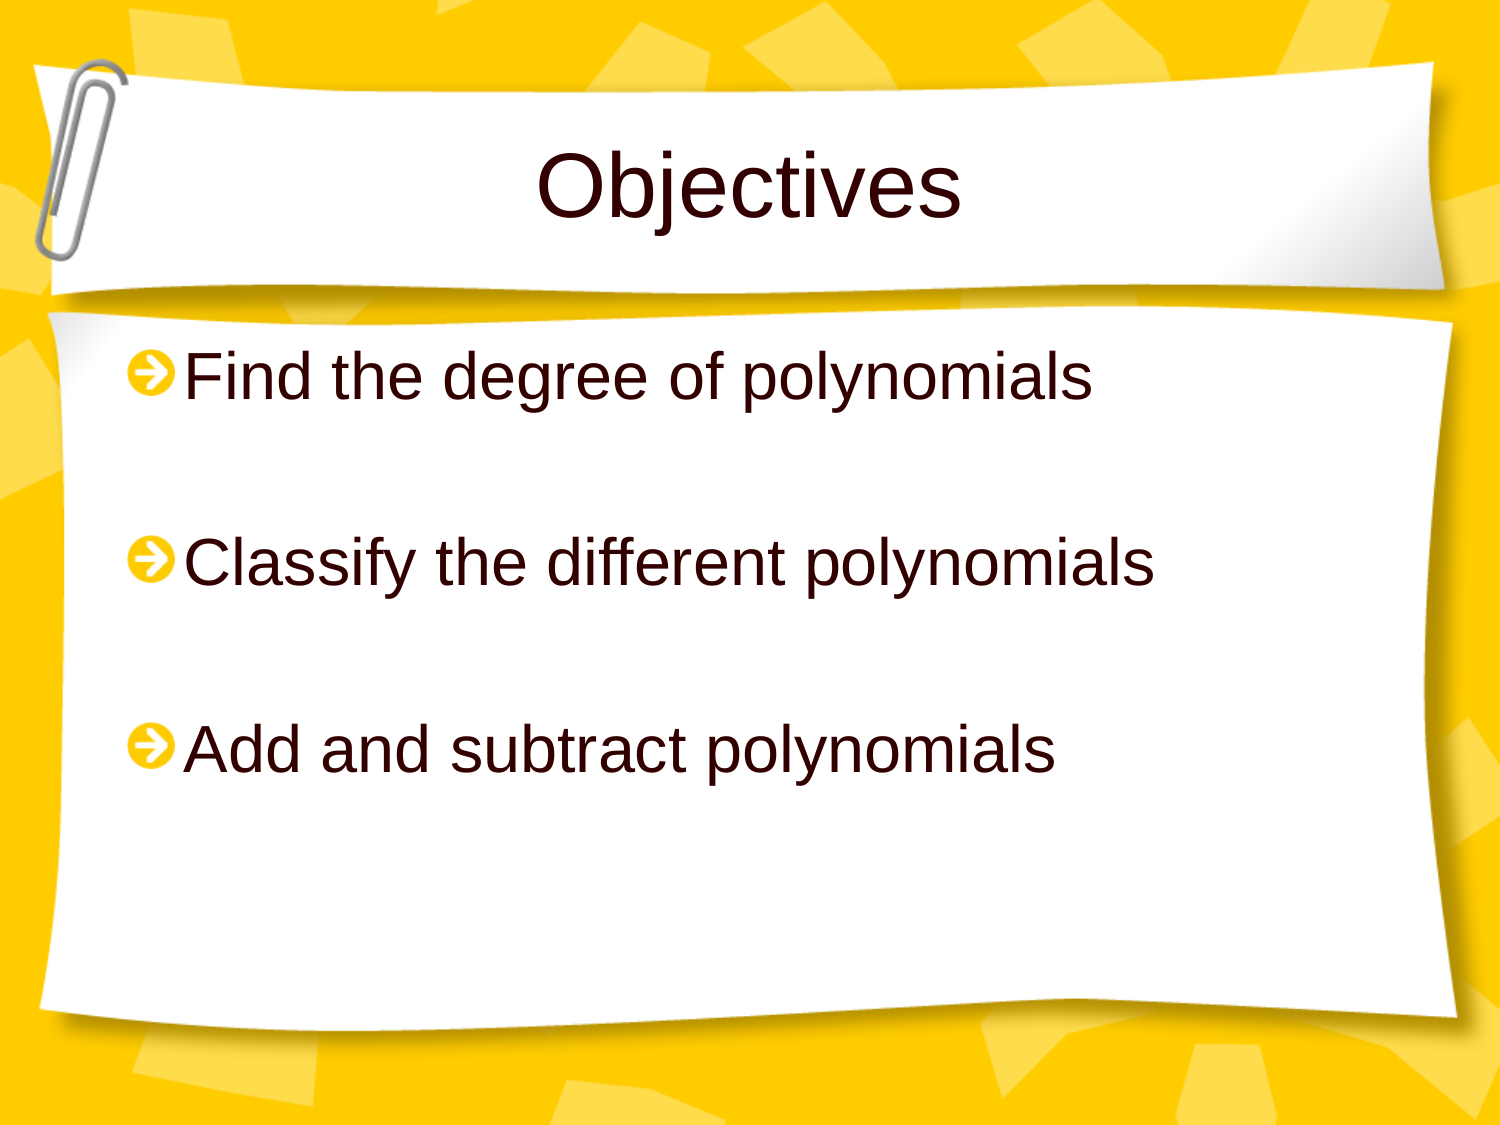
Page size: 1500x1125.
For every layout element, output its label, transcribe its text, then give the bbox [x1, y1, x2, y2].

picture [0, 0, 1500, 1125]
title Objectives [112, 87, 1388, 275]
list Find the degree of polynomials Classify the different polynomials Add and subtract polynomials [112, 324, 1388, 1000]
